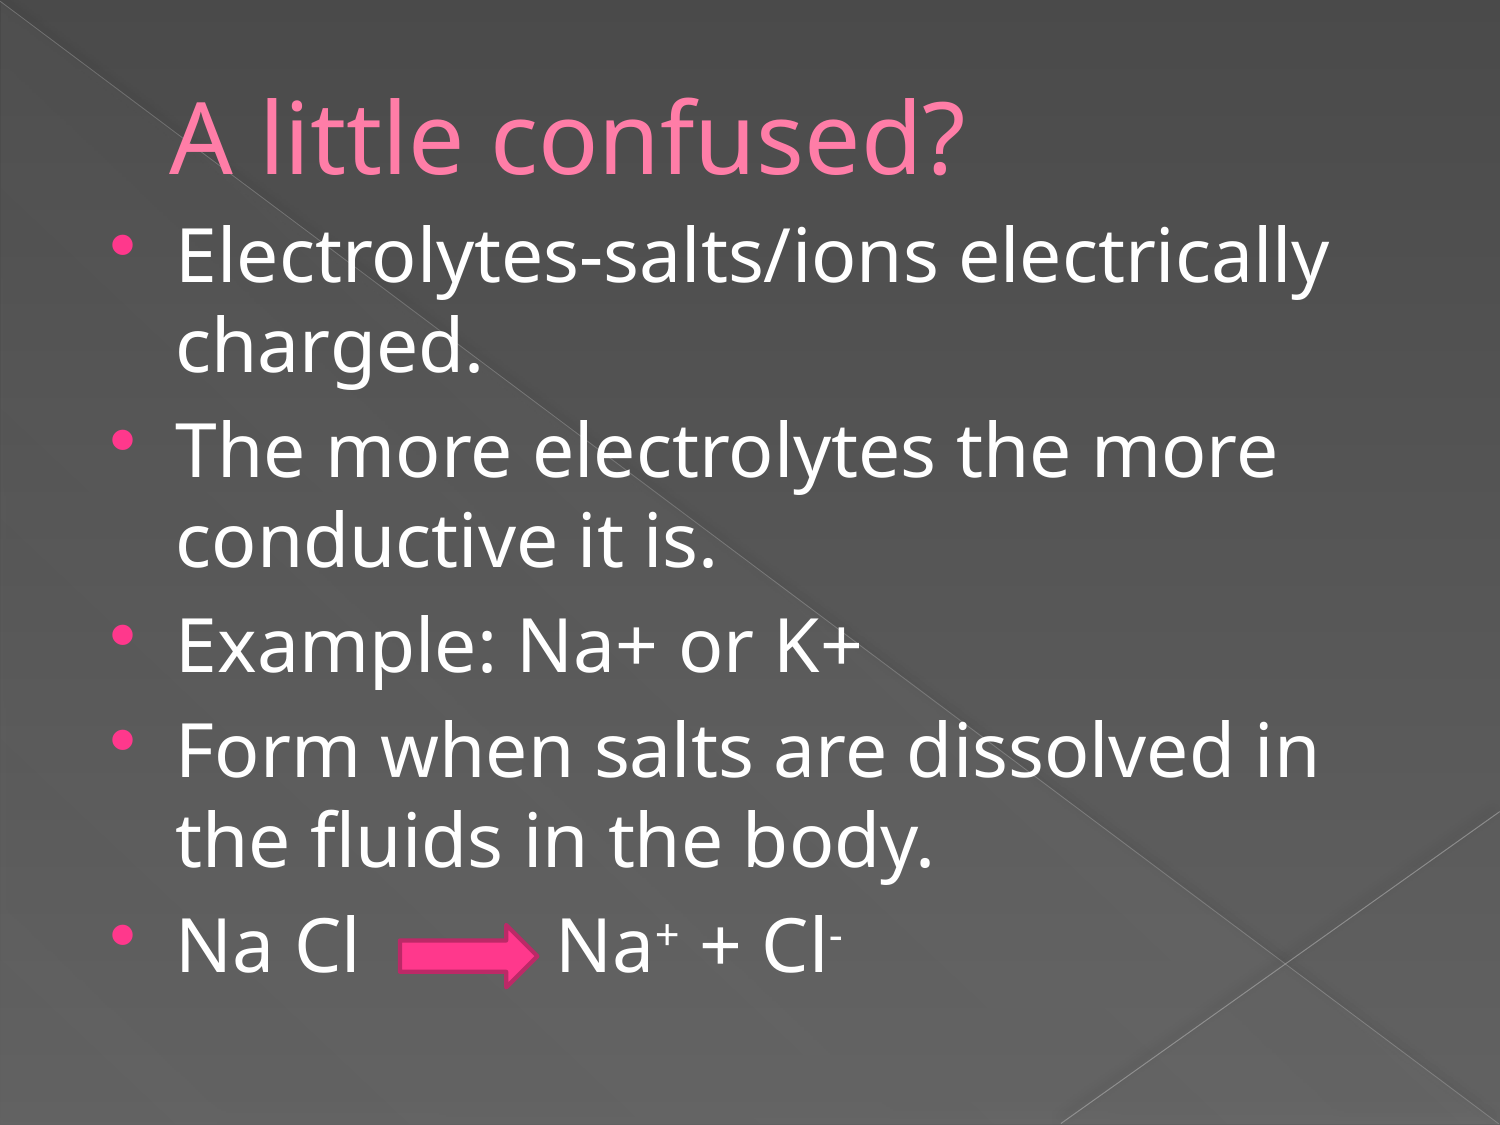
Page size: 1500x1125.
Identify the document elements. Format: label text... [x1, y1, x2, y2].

title A little confused? [75, 62, 1425, 207]
list Electrolytes-salts/ions electrically charged. The more electrolytes the more conductive it is. Example: Na+ or K+ Form when salts are dissolved in the fluids in the body. Na Cl Na+ + Cl- [87, 200, 1438, 1088]
text_box [397, 922, 540, 990]
